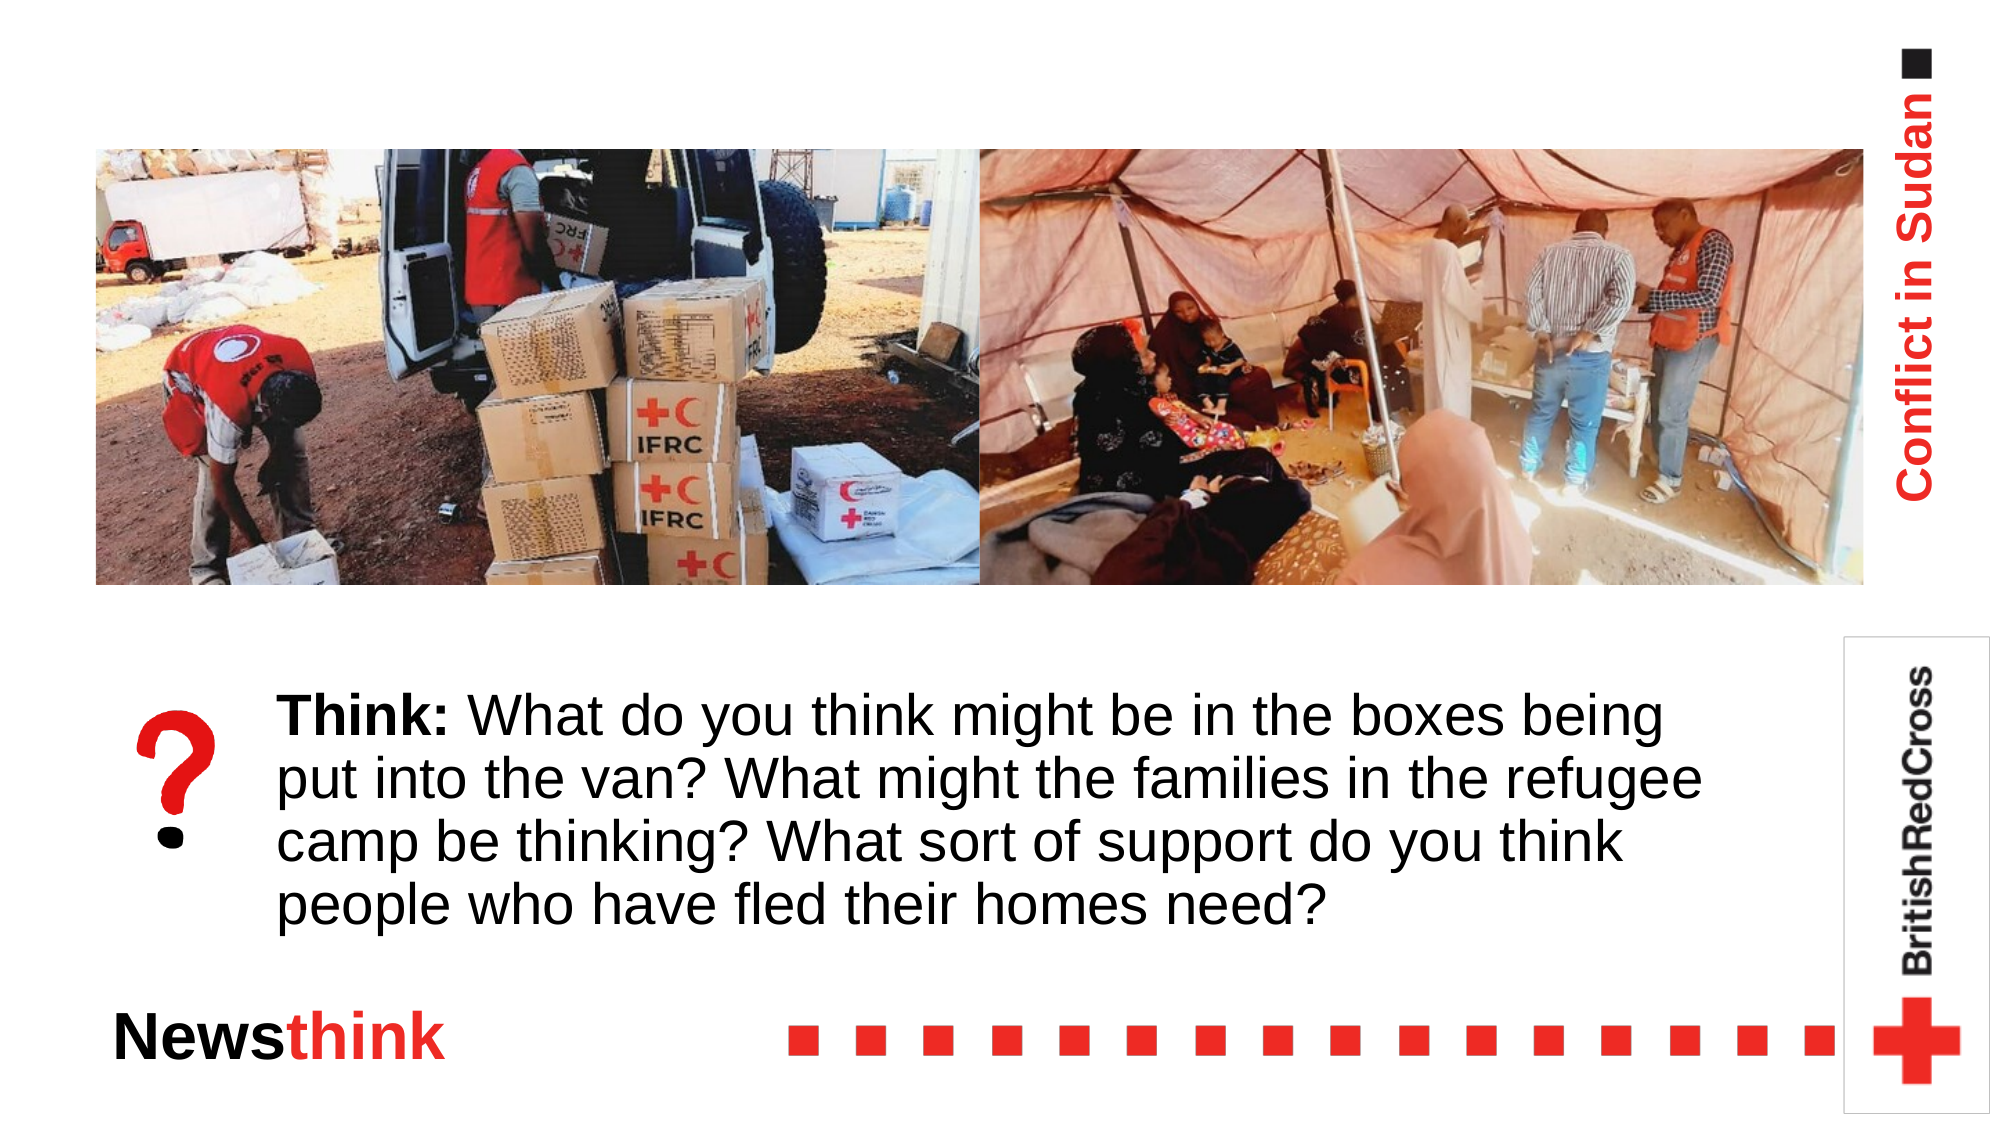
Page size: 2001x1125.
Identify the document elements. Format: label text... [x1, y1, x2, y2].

text_box Conflict in Sudan [1873, 61, 1949, 518]
text_box Think: What do you think might be in the boxes being put into the van? What might the families in the refugee camp be thinking? What sort of support do you think people who have fled their homes need? [262, 677, 1742, 969]
picture [95, 149, 1864, 585]
picture [90, 693, 261, 864]
text_box Newsthink [97, 985, 779, 1081]
